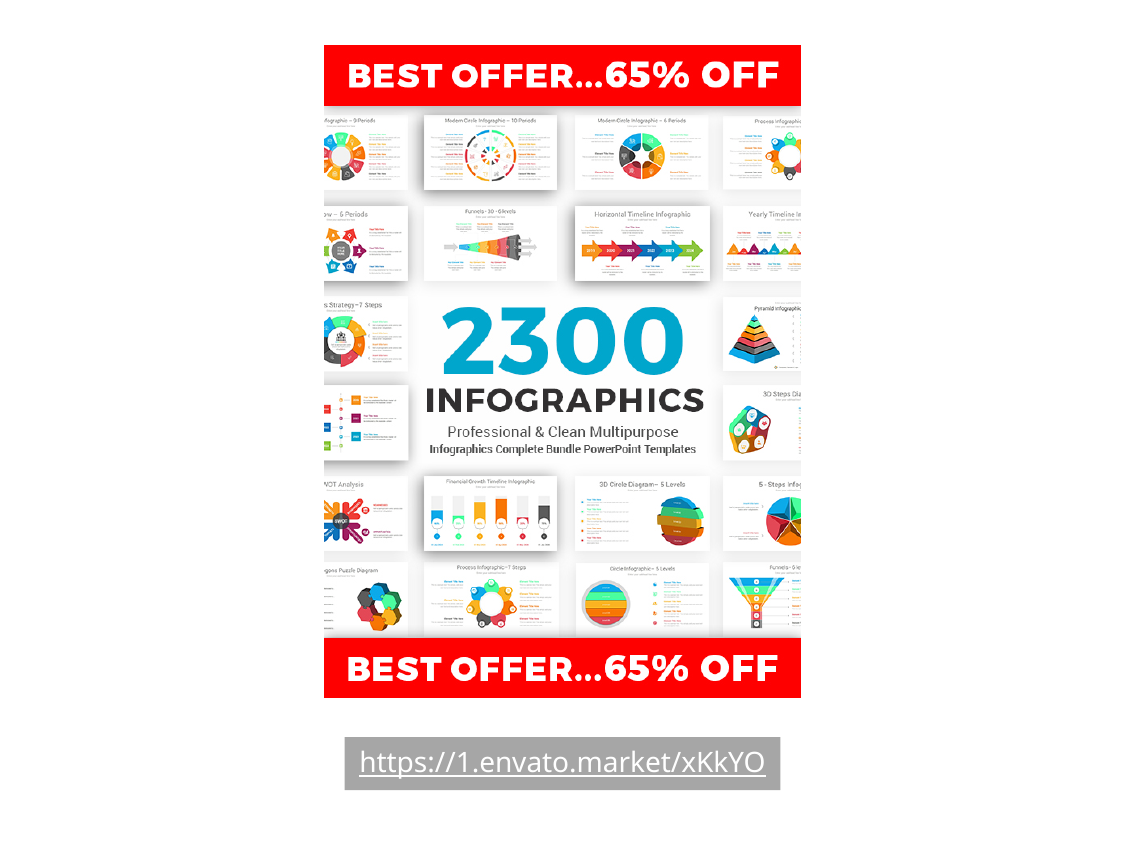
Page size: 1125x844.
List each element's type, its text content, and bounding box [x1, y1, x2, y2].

picture [324, 45, 801, 698]
text_box https://1.envato.market/xKkYO [344, 737, 781, 791]
